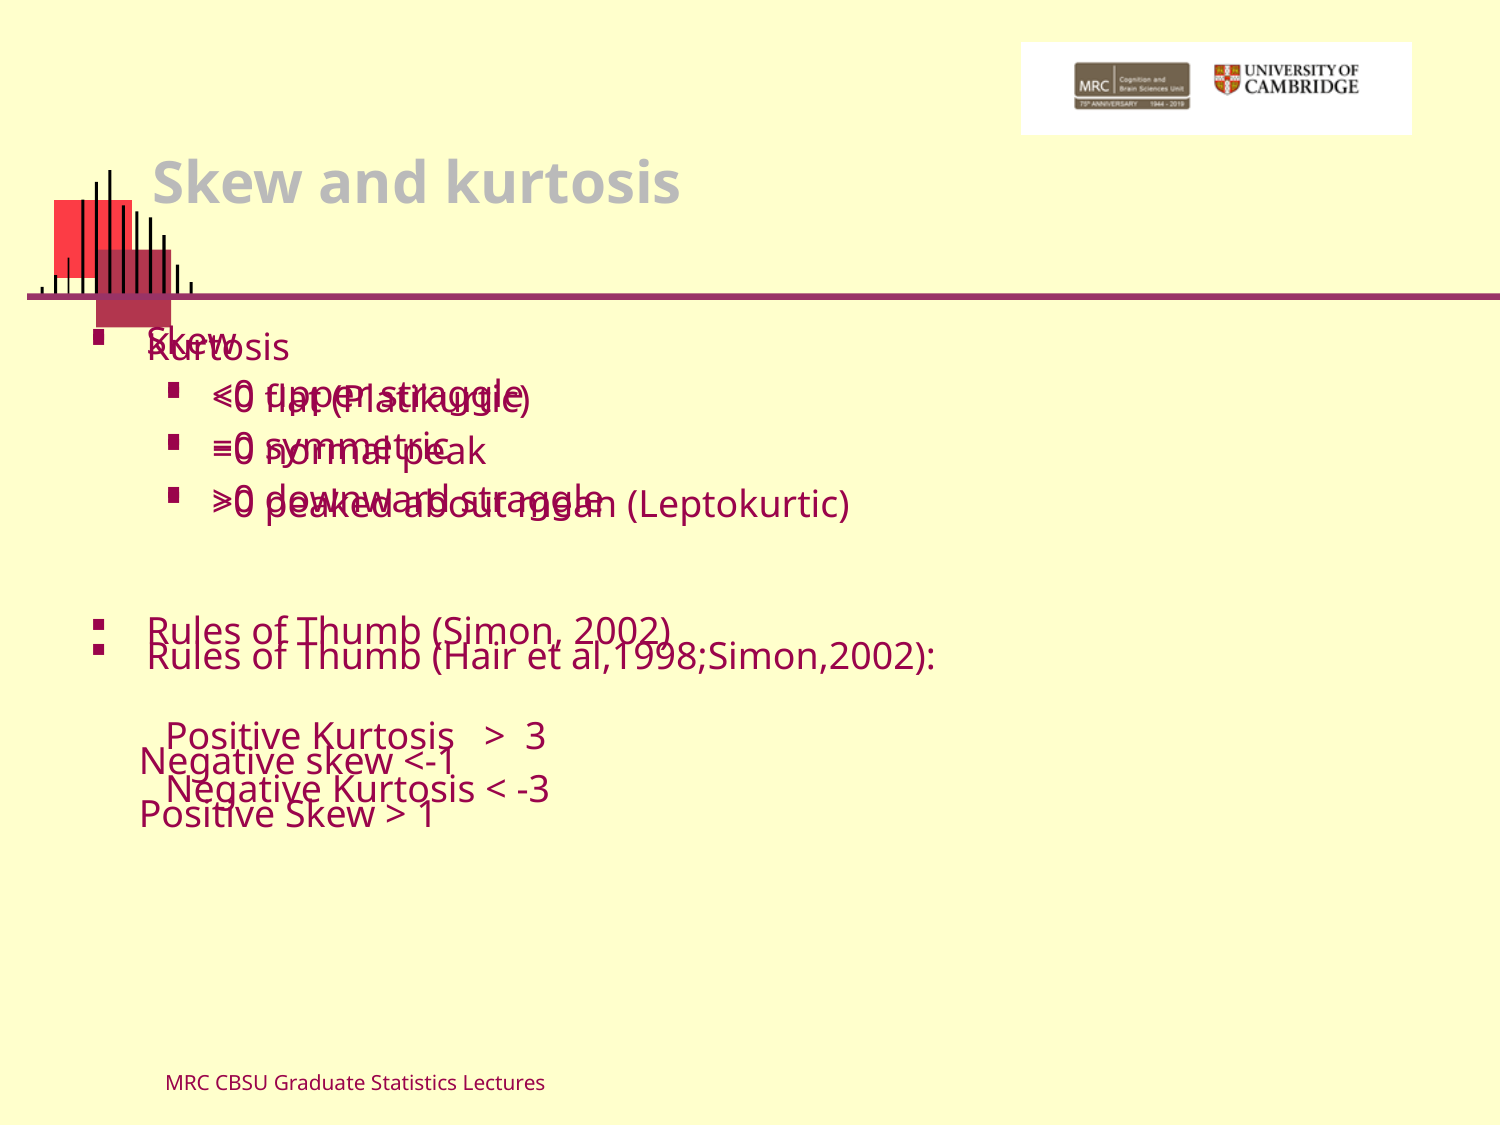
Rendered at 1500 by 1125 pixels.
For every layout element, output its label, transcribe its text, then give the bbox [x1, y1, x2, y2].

footer MRC CBSU Graduate Statistics Lectures [149, 1062, 988, 1101]
picture [1021, 42, 1412, 135]
list Kurtosis <0 flat (Platikurtic) =0 normal peak >0 peaked about mean (Leptokurtic) Rules of Thumb (Simon, 2002) Positive Kurtosis > 3 Negative Kurtosis < -3 [75, 262, 1425, 1038]
title Skew and kurtosis [137, 137, 988, 233]
